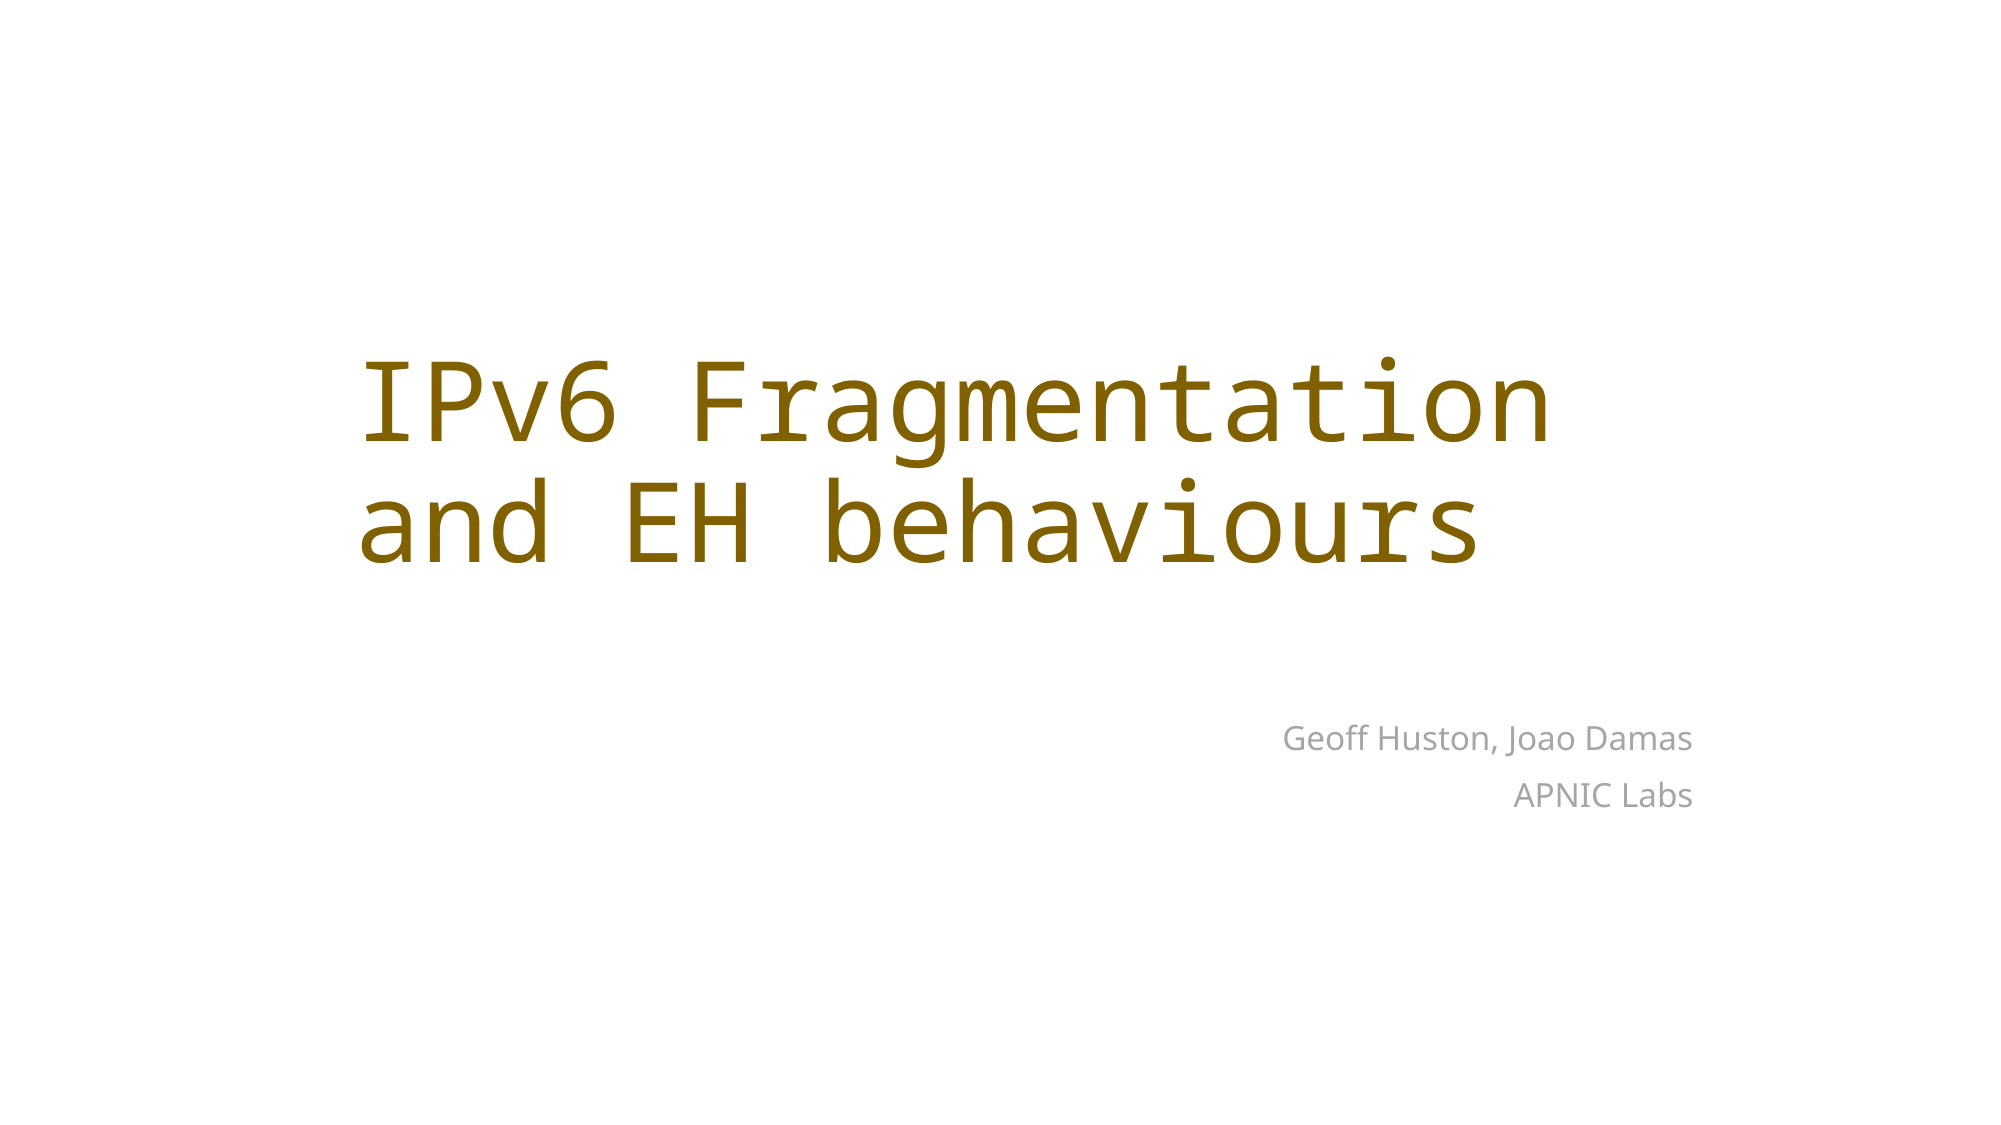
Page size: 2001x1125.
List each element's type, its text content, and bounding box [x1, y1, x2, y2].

subtitle Geoff Huston, Joao Damas APNIC Labs [362, 714, 1709, 921]
title IPv6 Fragmentation and EH behaviours [281, 239, 1629, 594]
